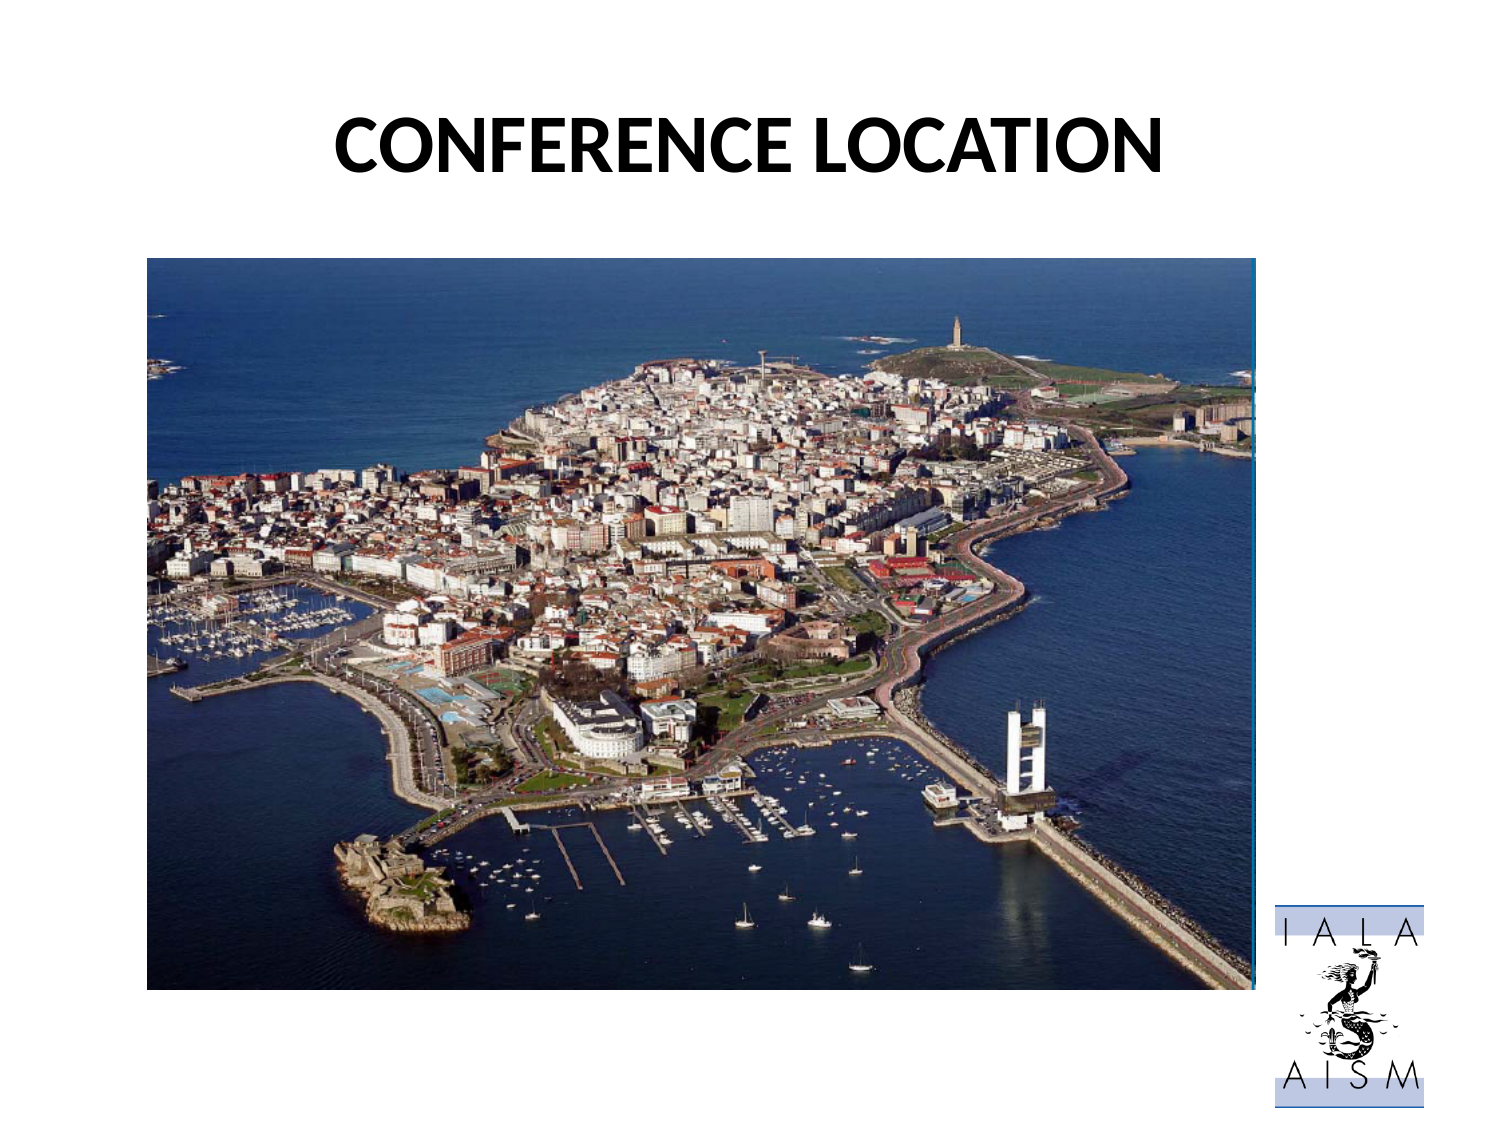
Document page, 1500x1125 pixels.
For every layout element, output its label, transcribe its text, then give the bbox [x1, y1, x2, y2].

picture [1275, 905, 1424, 1108]
title CONFERENCE LOCATION [75, 45, 1425, 233]
picture [147, 258, 1251, 991]
